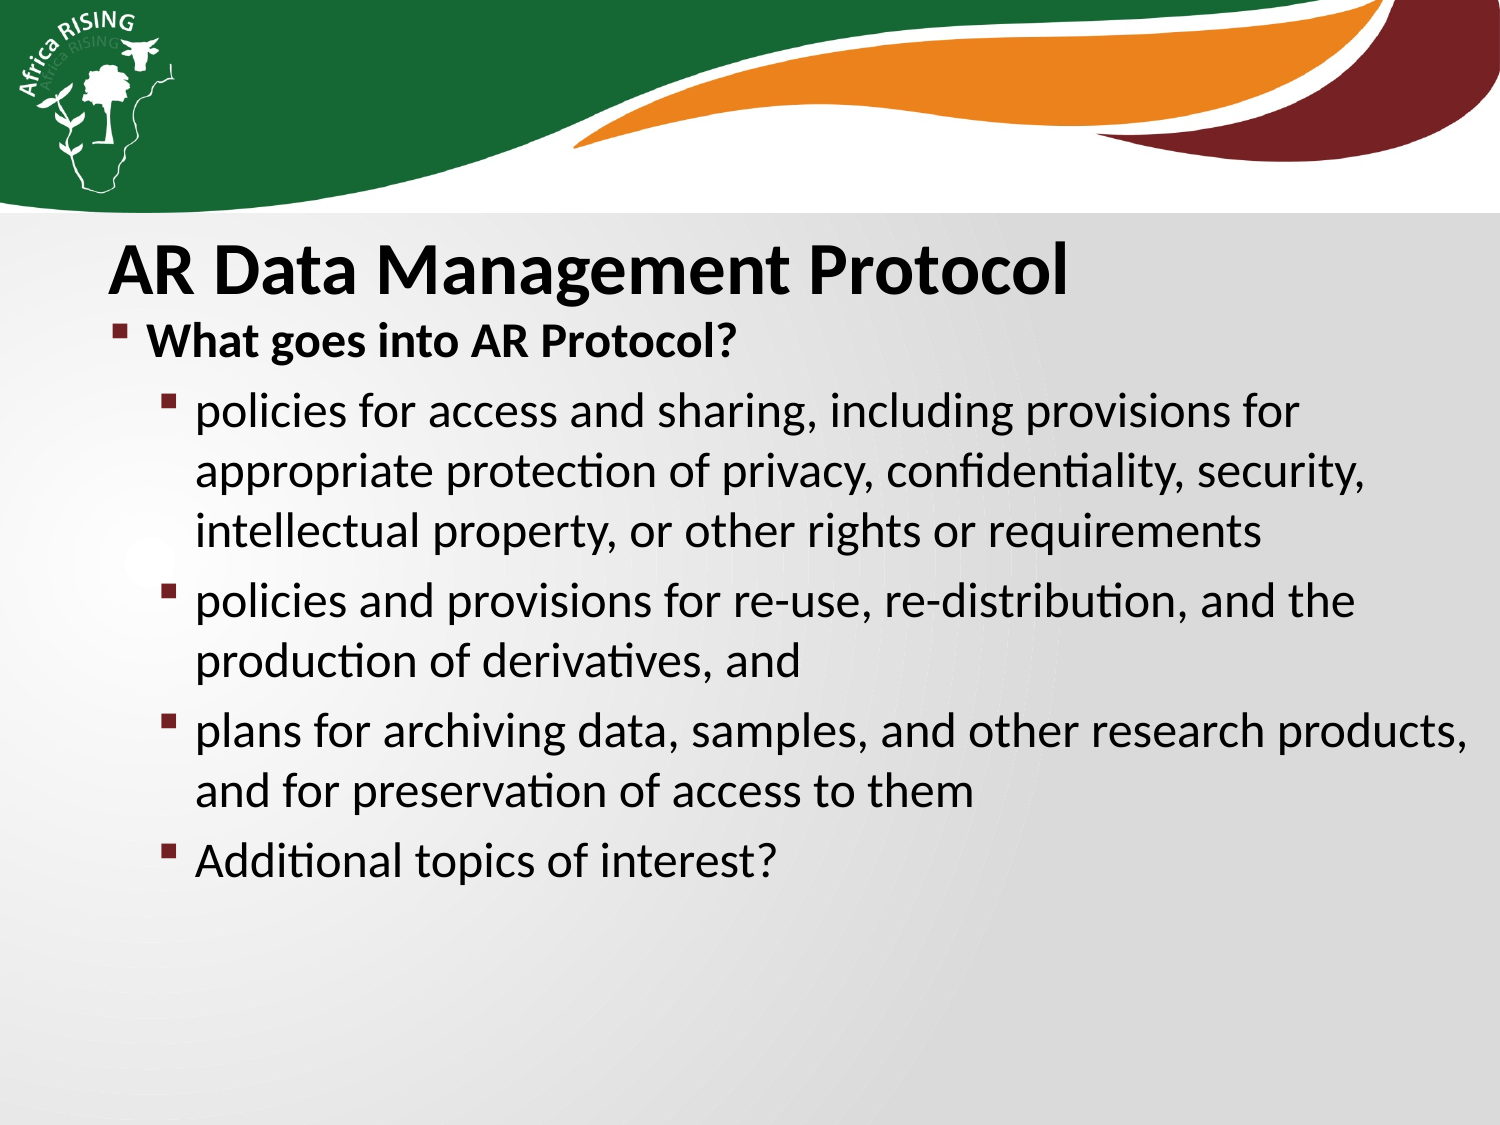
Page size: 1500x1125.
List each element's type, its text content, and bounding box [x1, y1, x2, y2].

picture [0, 0, 1500, 213]
list What goes into AR Protocol? policies for access and sharing, including provisions for appropriate protection of privacy, confidentiality, security, intellectual property, or other rights or requirements policies and provisions for re-use, re-distribution, and the production of derivatives, and plans for archiving data, samples, and other research products, and for preservation of access to them Additional topics of interest? [75, 299, 1488, 1075]
list AR Data Management Protocol [75, 212, 1463, 288]
